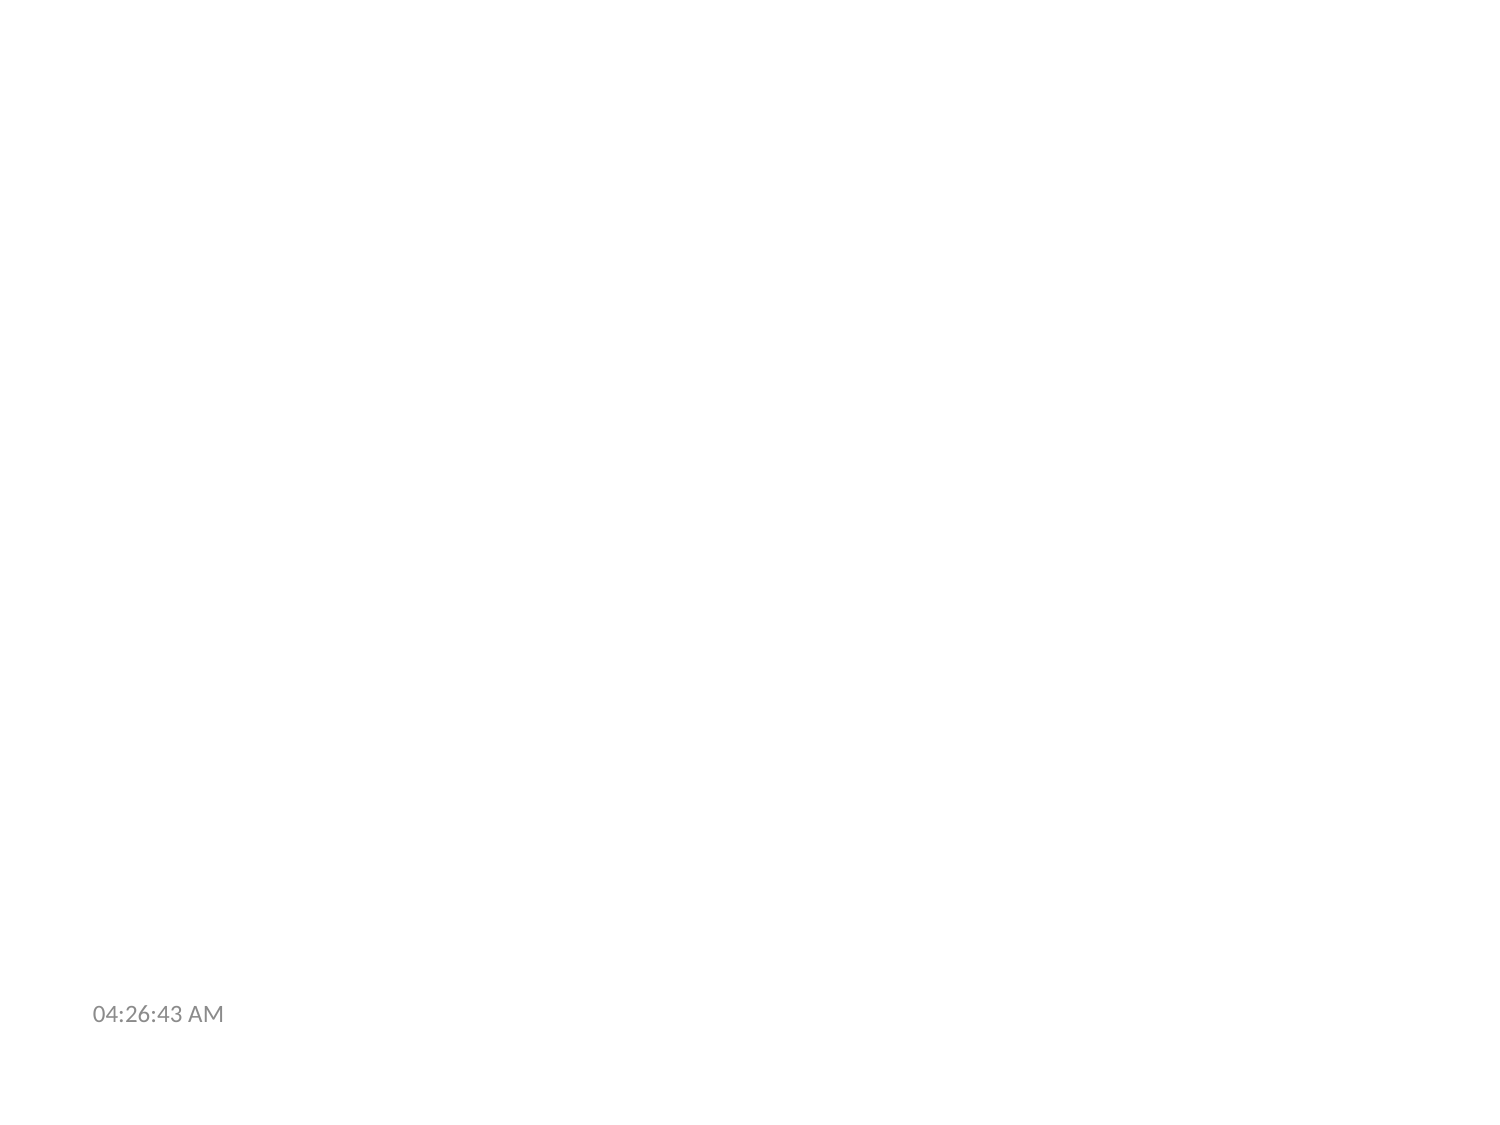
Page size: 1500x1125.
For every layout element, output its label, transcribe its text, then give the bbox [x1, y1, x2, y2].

text_box 3:35:09 PM [77, 982, 428, 1043]
